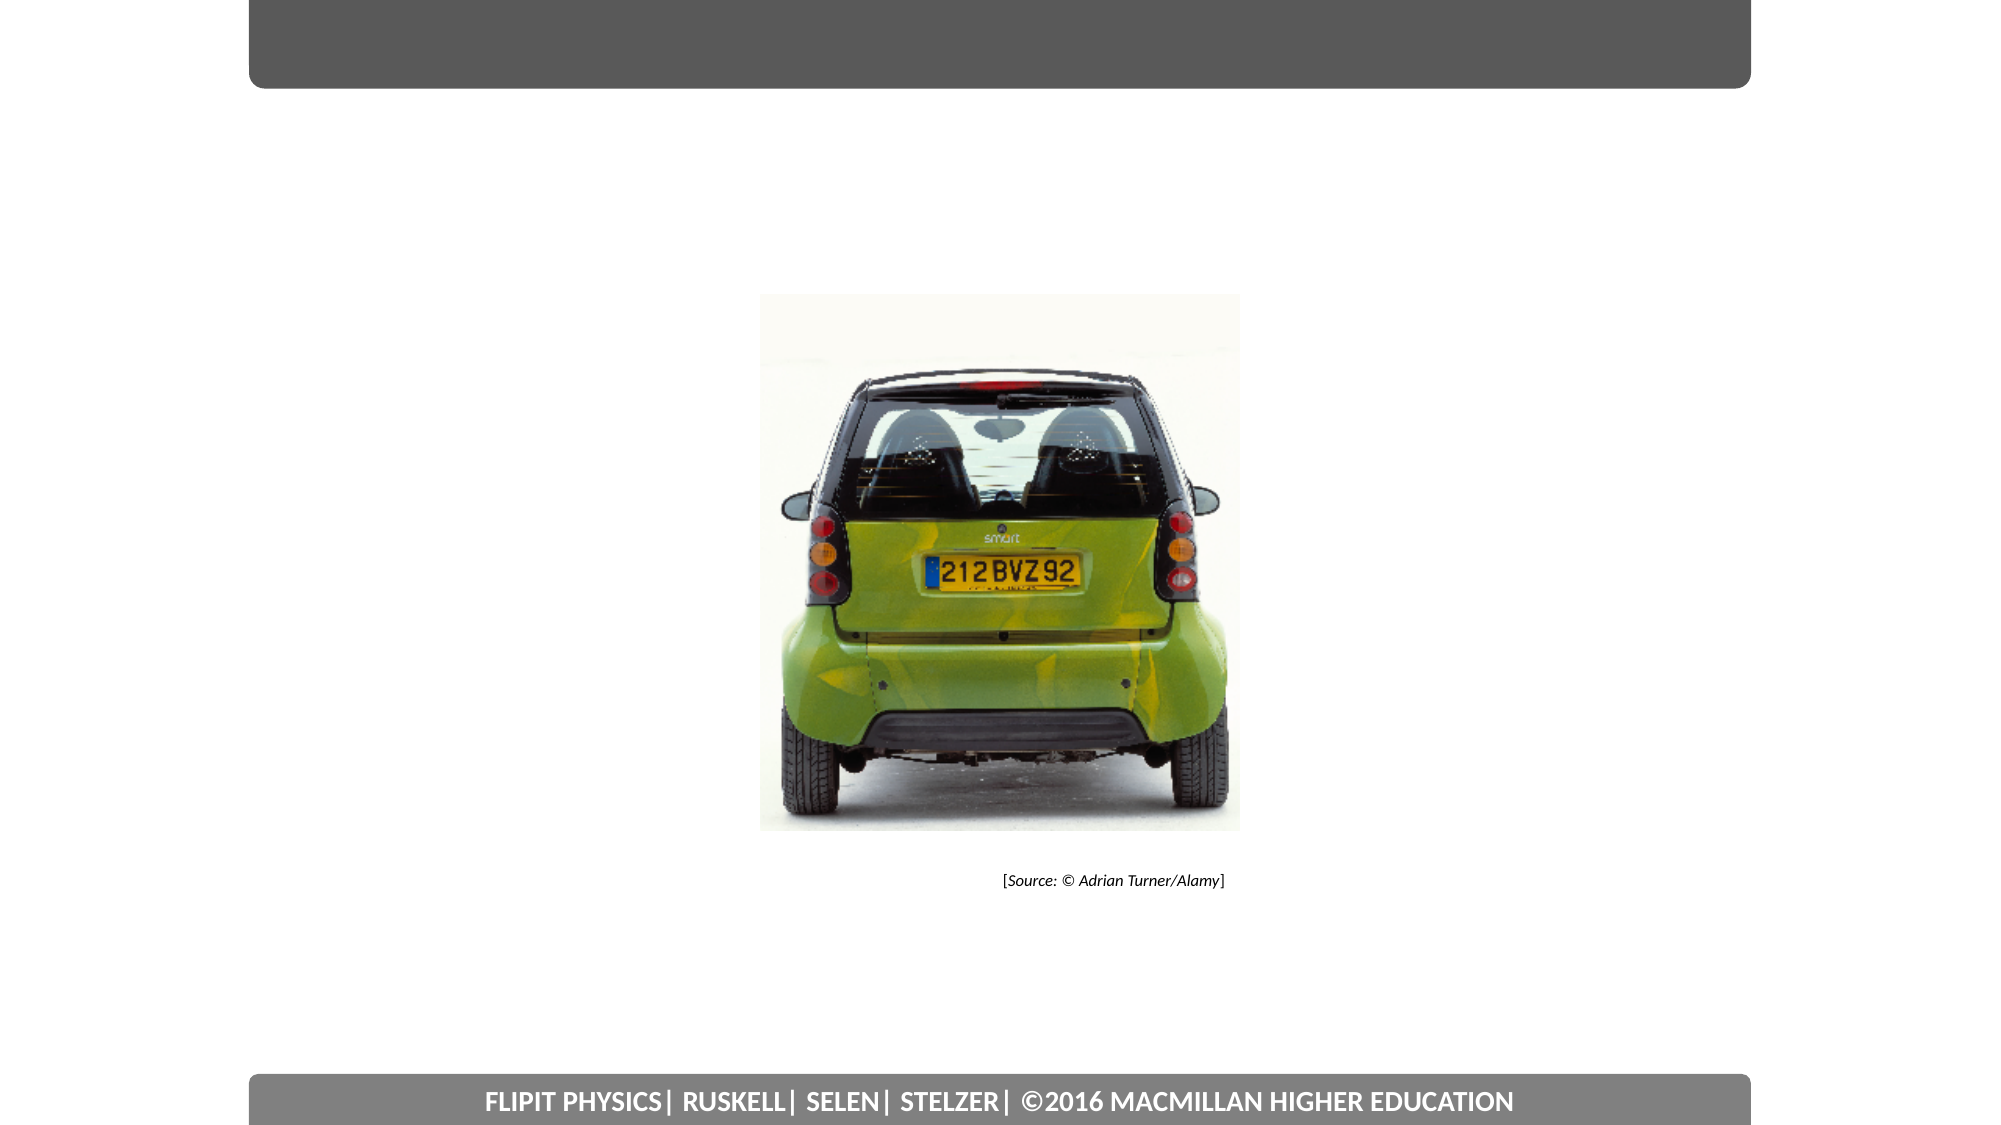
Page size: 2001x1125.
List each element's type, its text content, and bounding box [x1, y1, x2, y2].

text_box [249, 1074, 1750, 1125]
text_box [Source: © Adrian Turner/Alamy] [783, 862, 1240, 898]
text_box [248, 0, 1752, 89]
picture [760, 294, 1240, 831]
